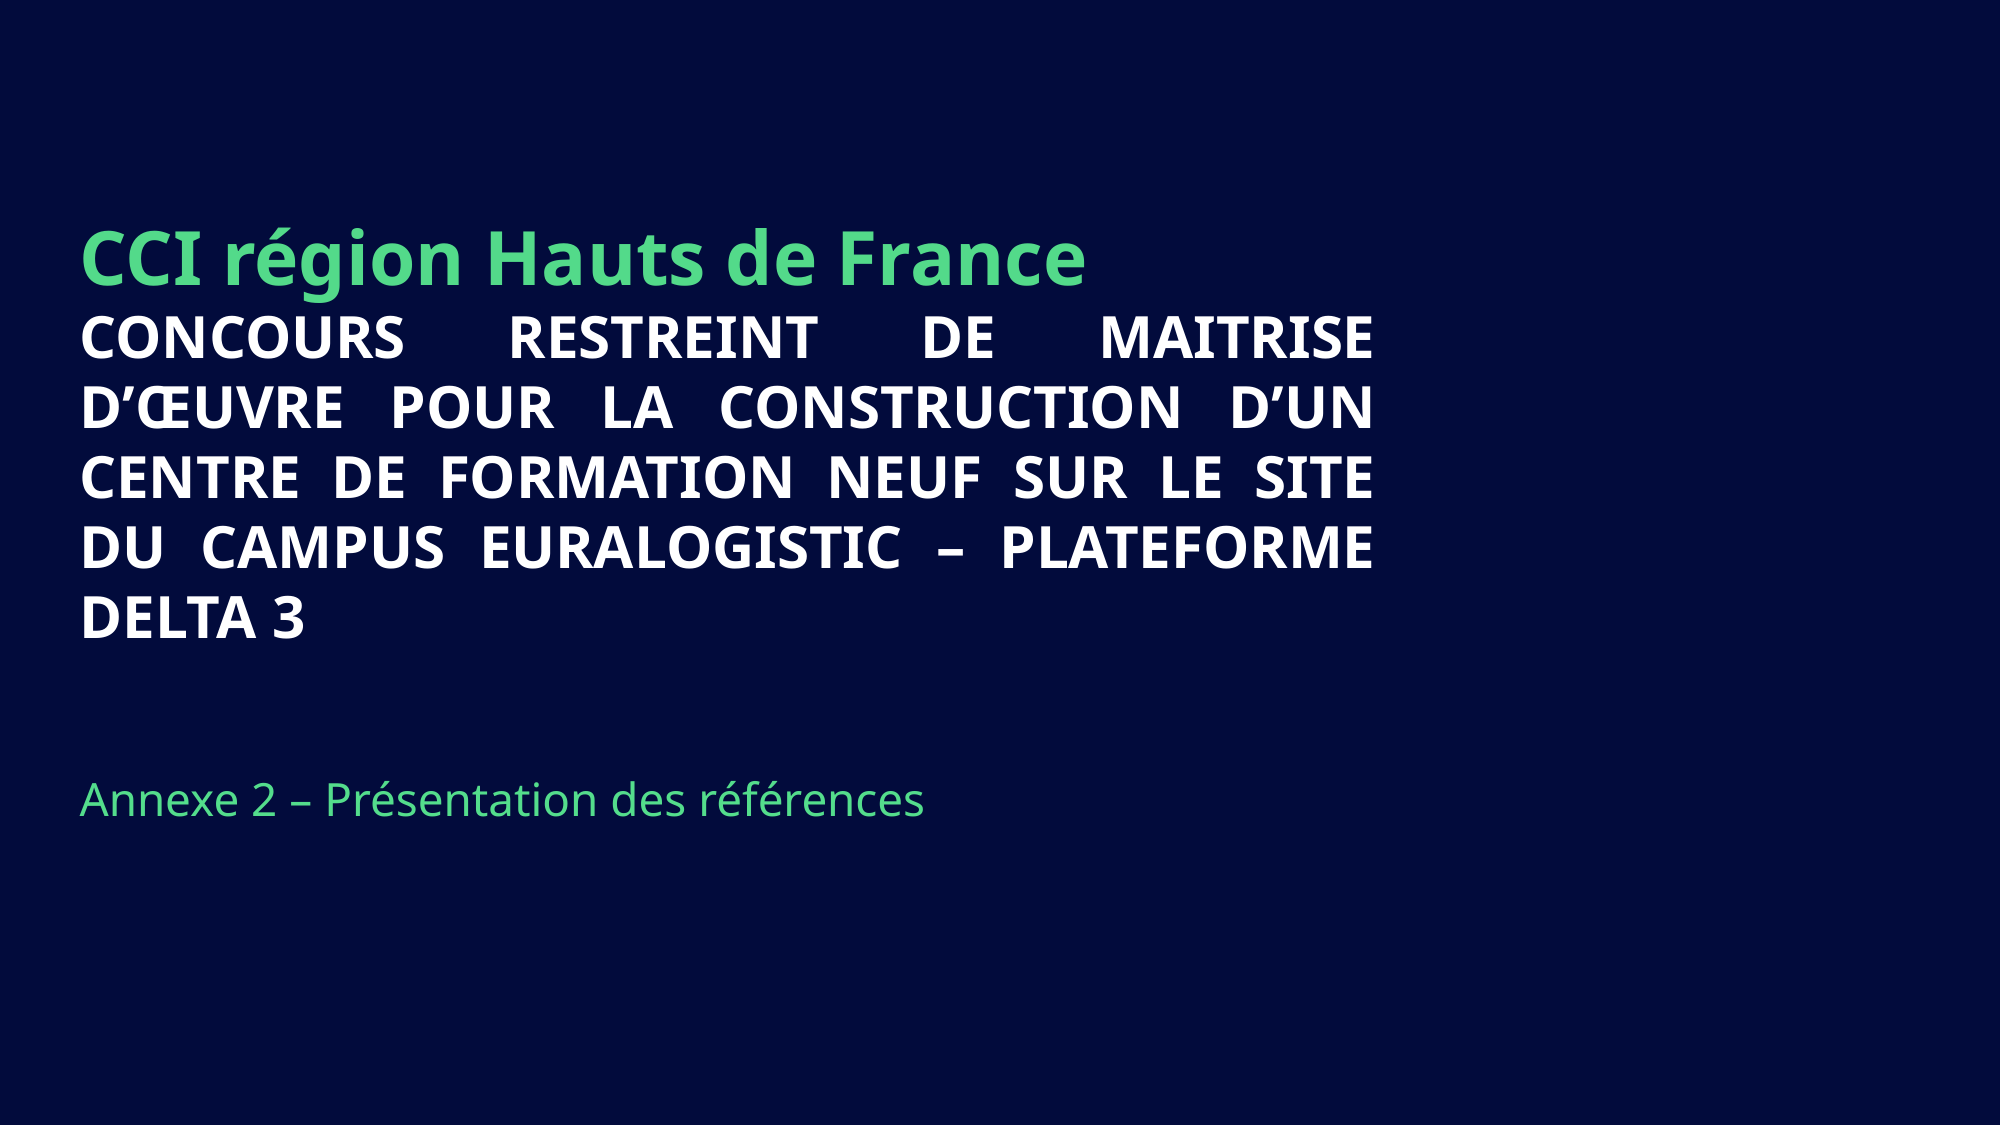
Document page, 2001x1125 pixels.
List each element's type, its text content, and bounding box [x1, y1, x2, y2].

text_box CCI région Hauts de France CONCOURS RESTREINT DE MAITRISE D’ŒUVRE POUR LA CONSTRUCTION D’UN CENTRE DE FORMATION NEUF SUR LE SITE DU CAMPUS EURALOGISTIC – PLATEFORME DELTA 3 [64, 202, 1391, 658]
text_box Annexe 2 – Présentation des références [64, 763, 1175, 834]
